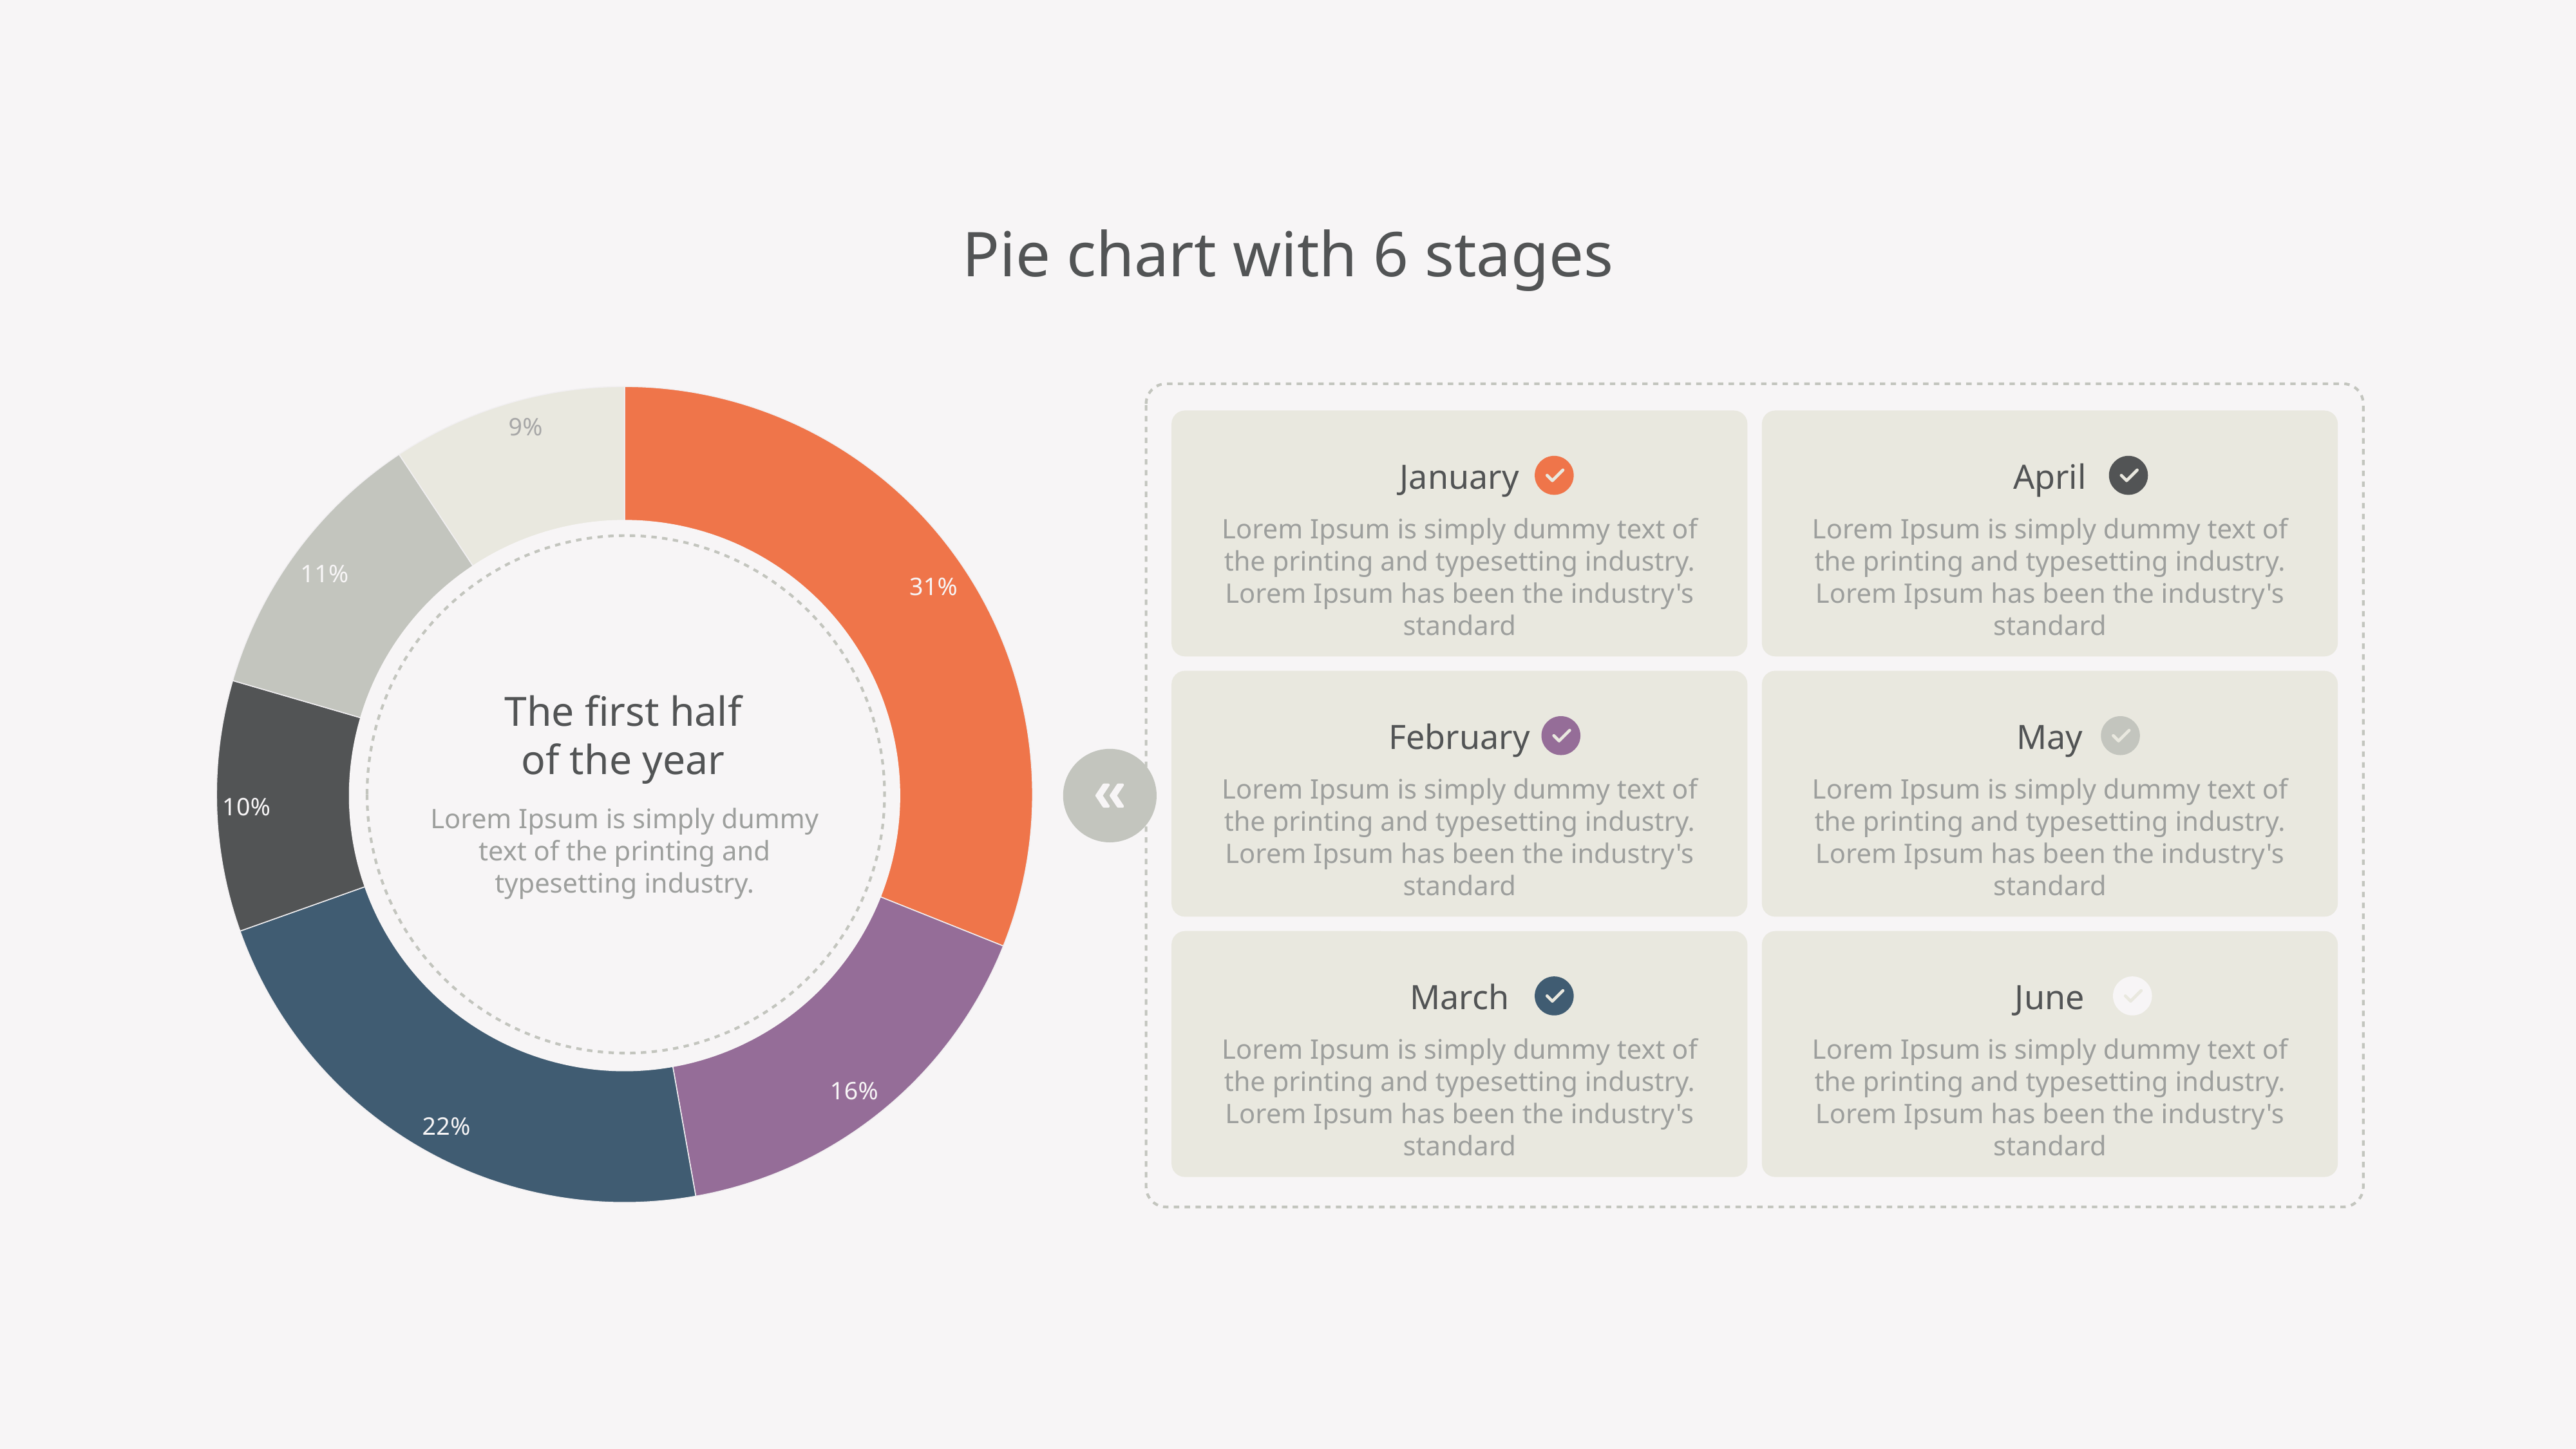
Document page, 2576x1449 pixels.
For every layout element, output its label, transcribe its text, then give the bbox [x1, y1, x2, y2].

text_box [1095, 783, 1110, 808]
text_box Pie chart with 6 stages [754, 209, 1822, 294]
text_box [1146, 383, 2363, 1208]
text_box [1063, 748, 1157, 843]
chart [211, 382, 1038, 1209]
text_box [1110, 783, 1124, 808]
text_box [1171, 410, 2338, 1177]
